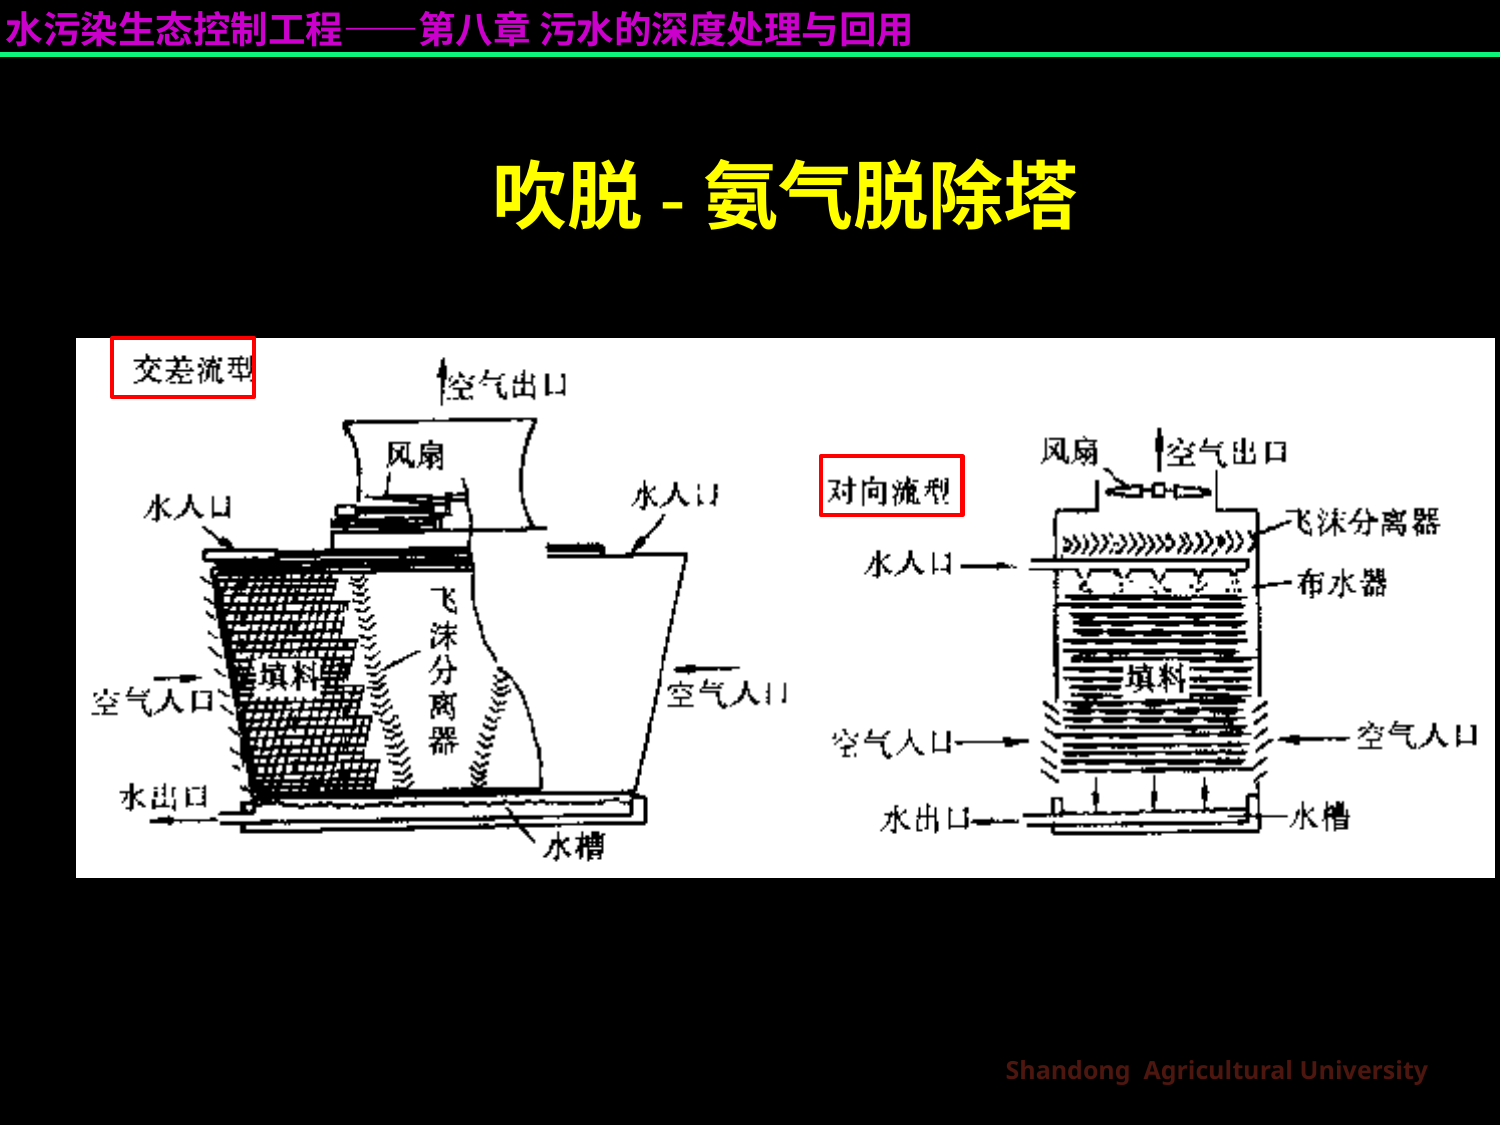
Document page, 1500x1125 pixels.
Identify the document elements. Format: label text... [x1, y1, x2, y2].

picture [76, 337, 1495, 878]
text_box 吹脱-氨气脱除塔 [477, 141, 1094, 246]
